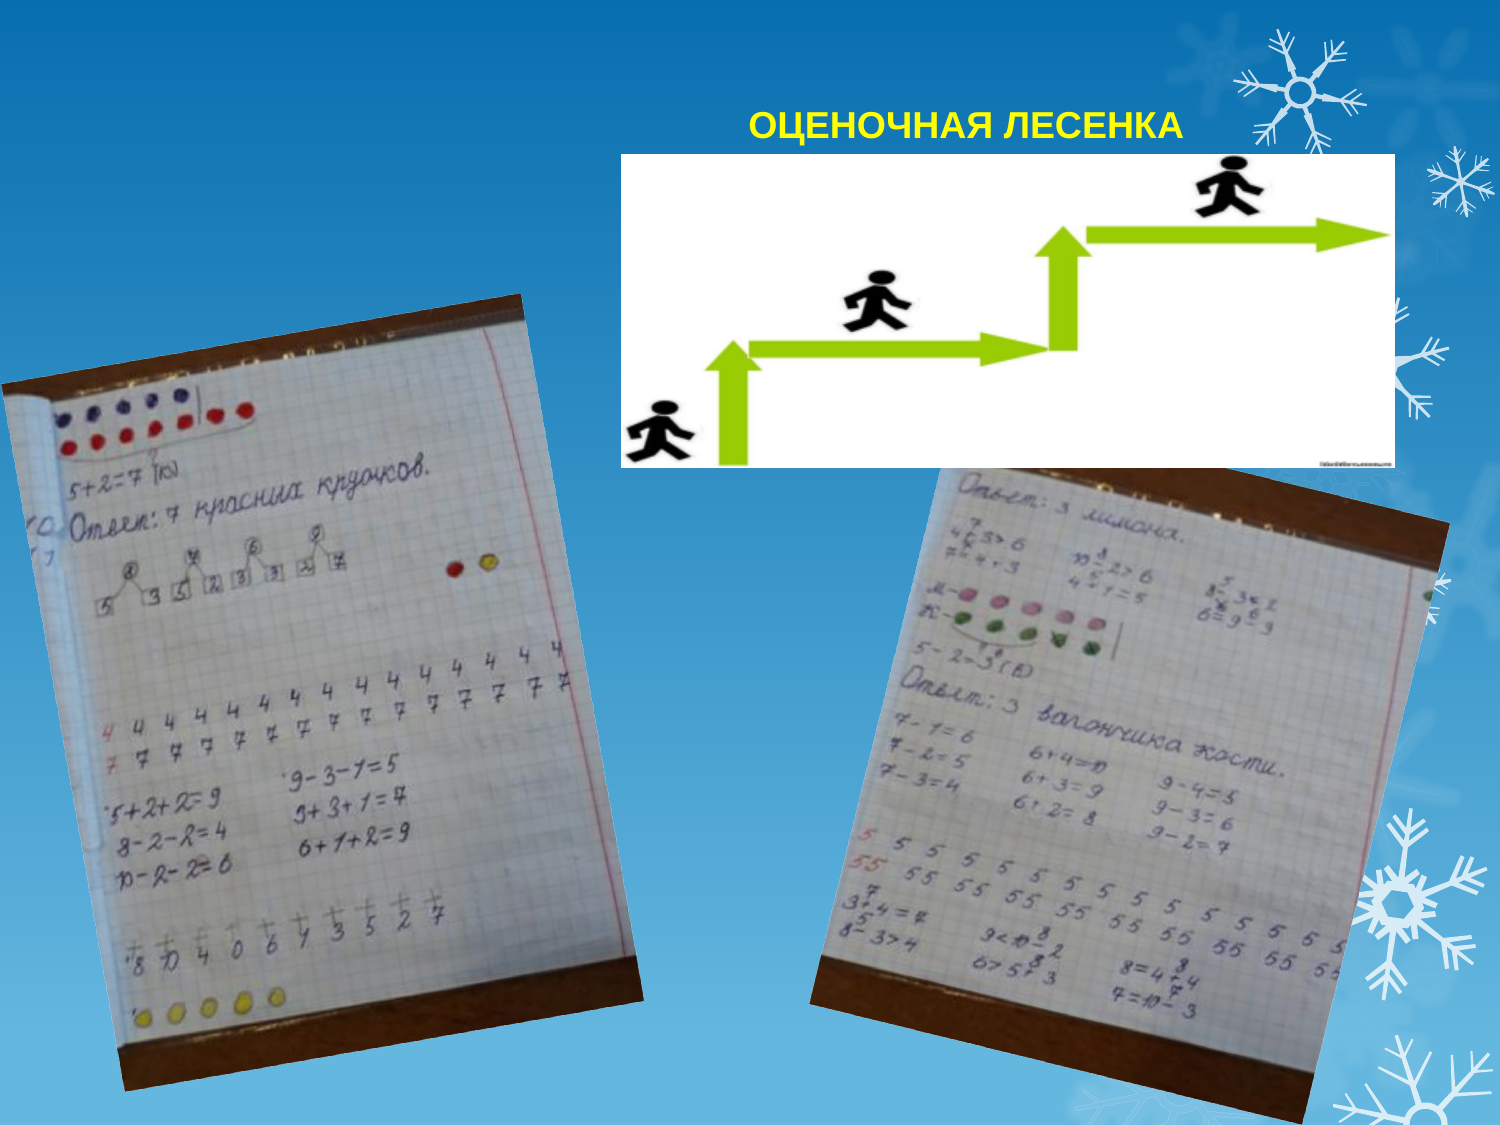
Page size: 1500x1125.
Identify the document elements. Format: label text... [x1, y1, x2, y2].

picture [620, 153, 1449, 1124]
text_box ОЦЕНОЧНАЯ ЛЕСЕНКА [514, 93, 1418, 154]
picture [2, 294, 643, 1091]
